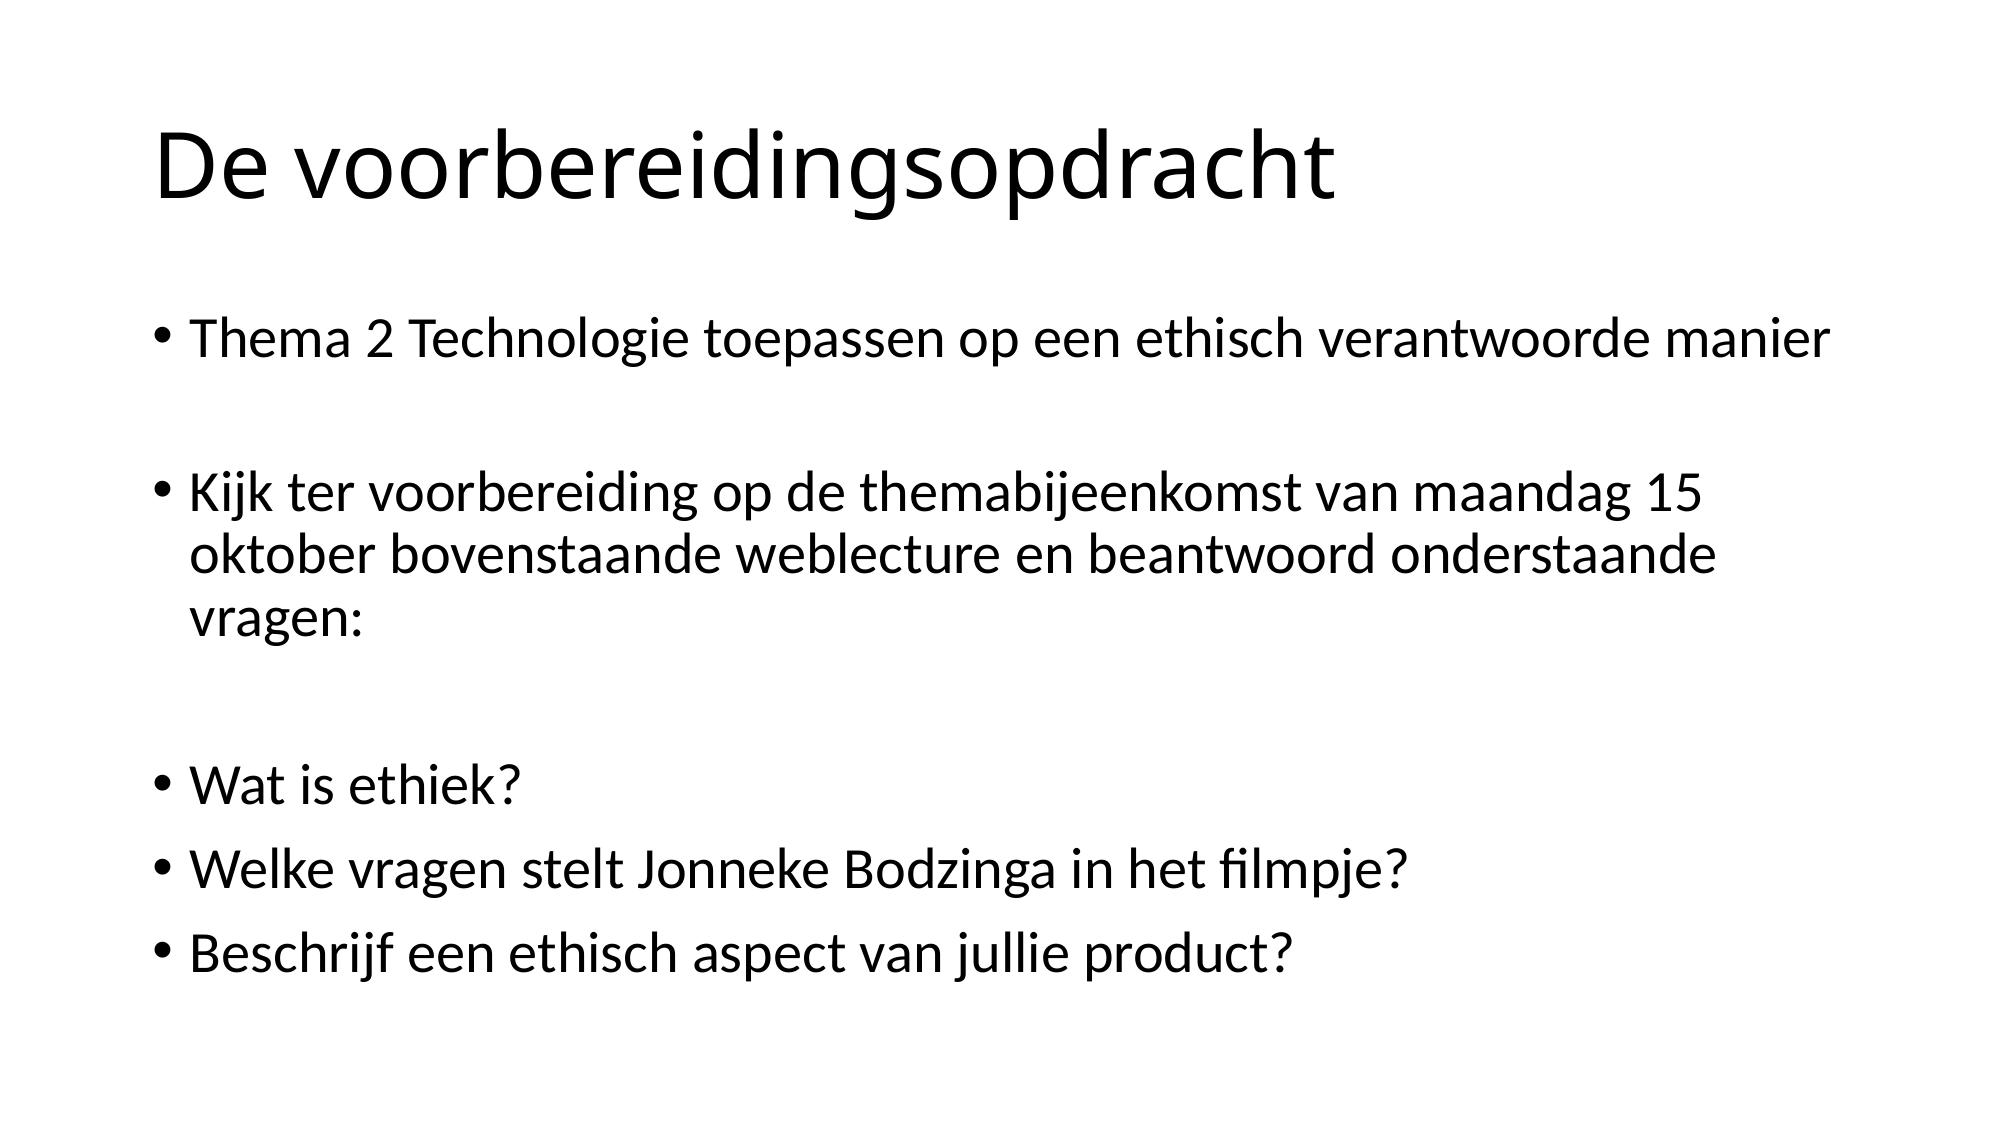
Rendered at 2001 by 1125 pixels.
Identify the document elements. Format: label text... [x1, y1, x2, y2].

list Thema 2 Technologie toepassen op een ethisch verantwoorde manier Kijk ter voorbereiding op de themabijeenkomst van maandag 15 oktober bovenstaande weblecture en beantwoord onderstaande vragen: Wat is ethiek? Welke vragen stelt Jonneke Bodzinga in het filmpje? Beschrijf een ethisch aspect van jullie product? [137, 299, 1863, 1014]
title De voorbereidingsopdracht [137, 59, 1863, 278]
